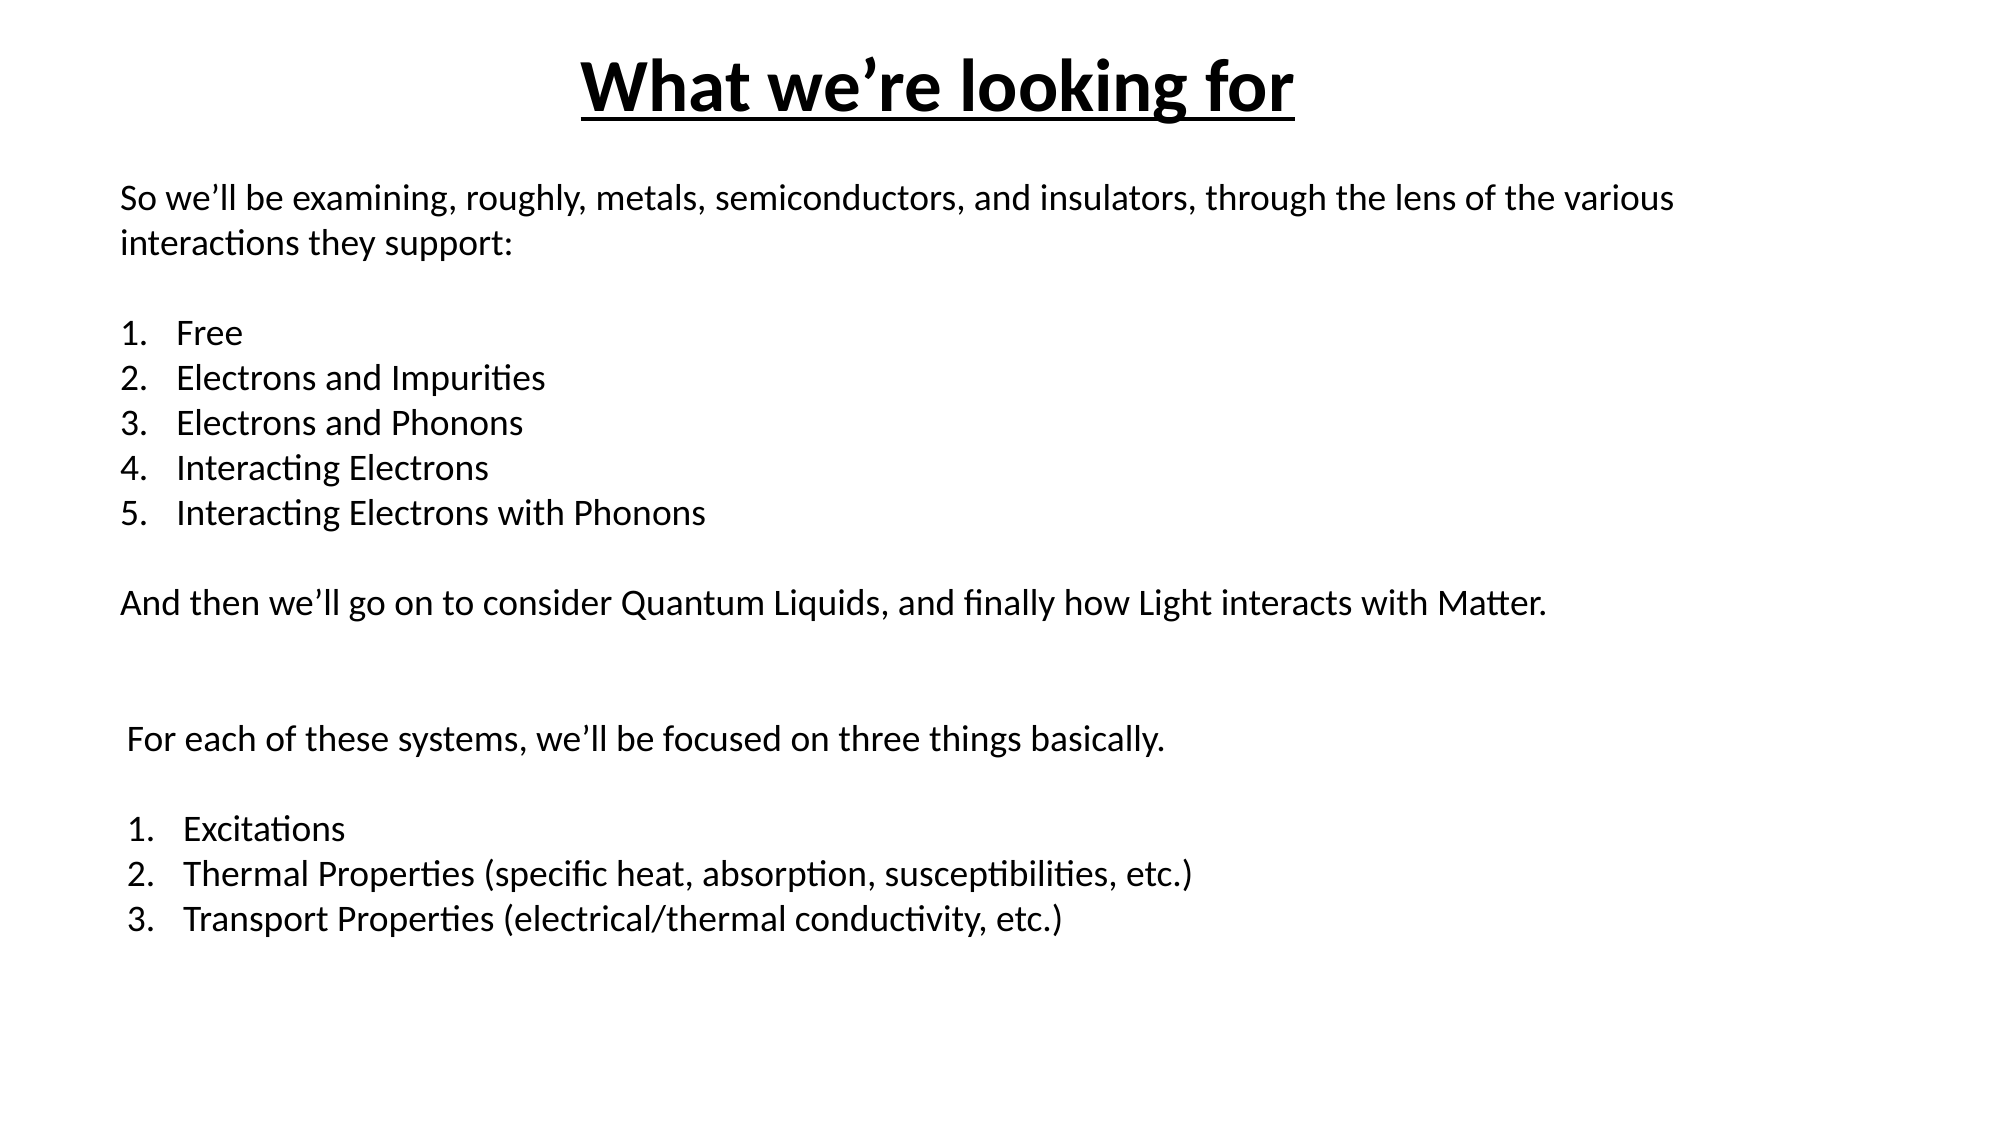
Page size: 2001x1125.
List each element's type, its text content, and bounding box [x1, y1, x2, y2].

text_box So we’ll be examining, roughly, metals, semiconductors, and insulators, through the lens of the various interactions they support: Free Electrons and Impurities Electrons and Phonons Interacting Electrons Interacting Electrons with Phonons And then we’ll go on to consider Quantum Liquids, and finally how Light interacts with Matter. [105, 165, 1830, 631]
text_box For each of these systems, we’ll be focused on three things basically. Excitations Thermal Properties (specific heat, absorption, susceptibilities, etc.) Transport Properties (electrical/thermal conductivity, etc.) [112, 706, 1210, 947]
text_box What we’re looking for [565, 29, 1316, 135]
